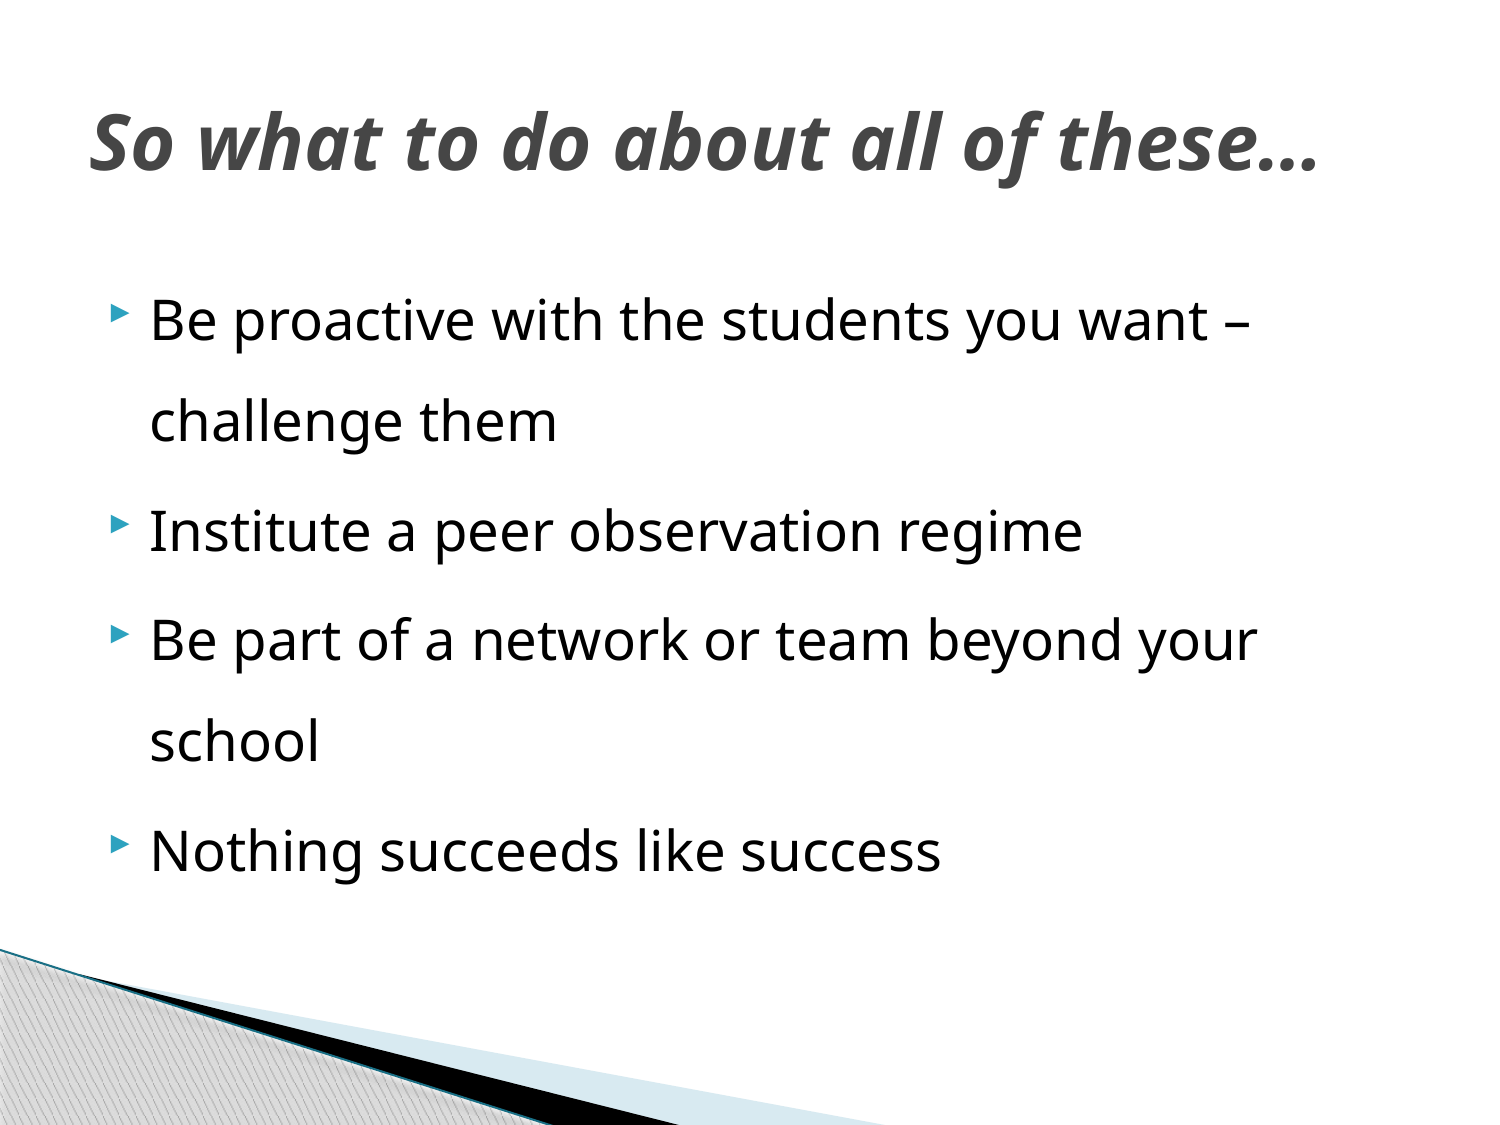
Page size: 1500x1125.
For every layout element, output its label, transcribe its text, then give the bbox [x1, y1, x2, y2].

title So what to do about all of these… [75, 45, 1425, 233]
list Be proactive with the students you want – challenge them Institute a peer observation regime Be part of a network or team beyond your school Nothing succeeds like success [75, 243, 1425, 986]
